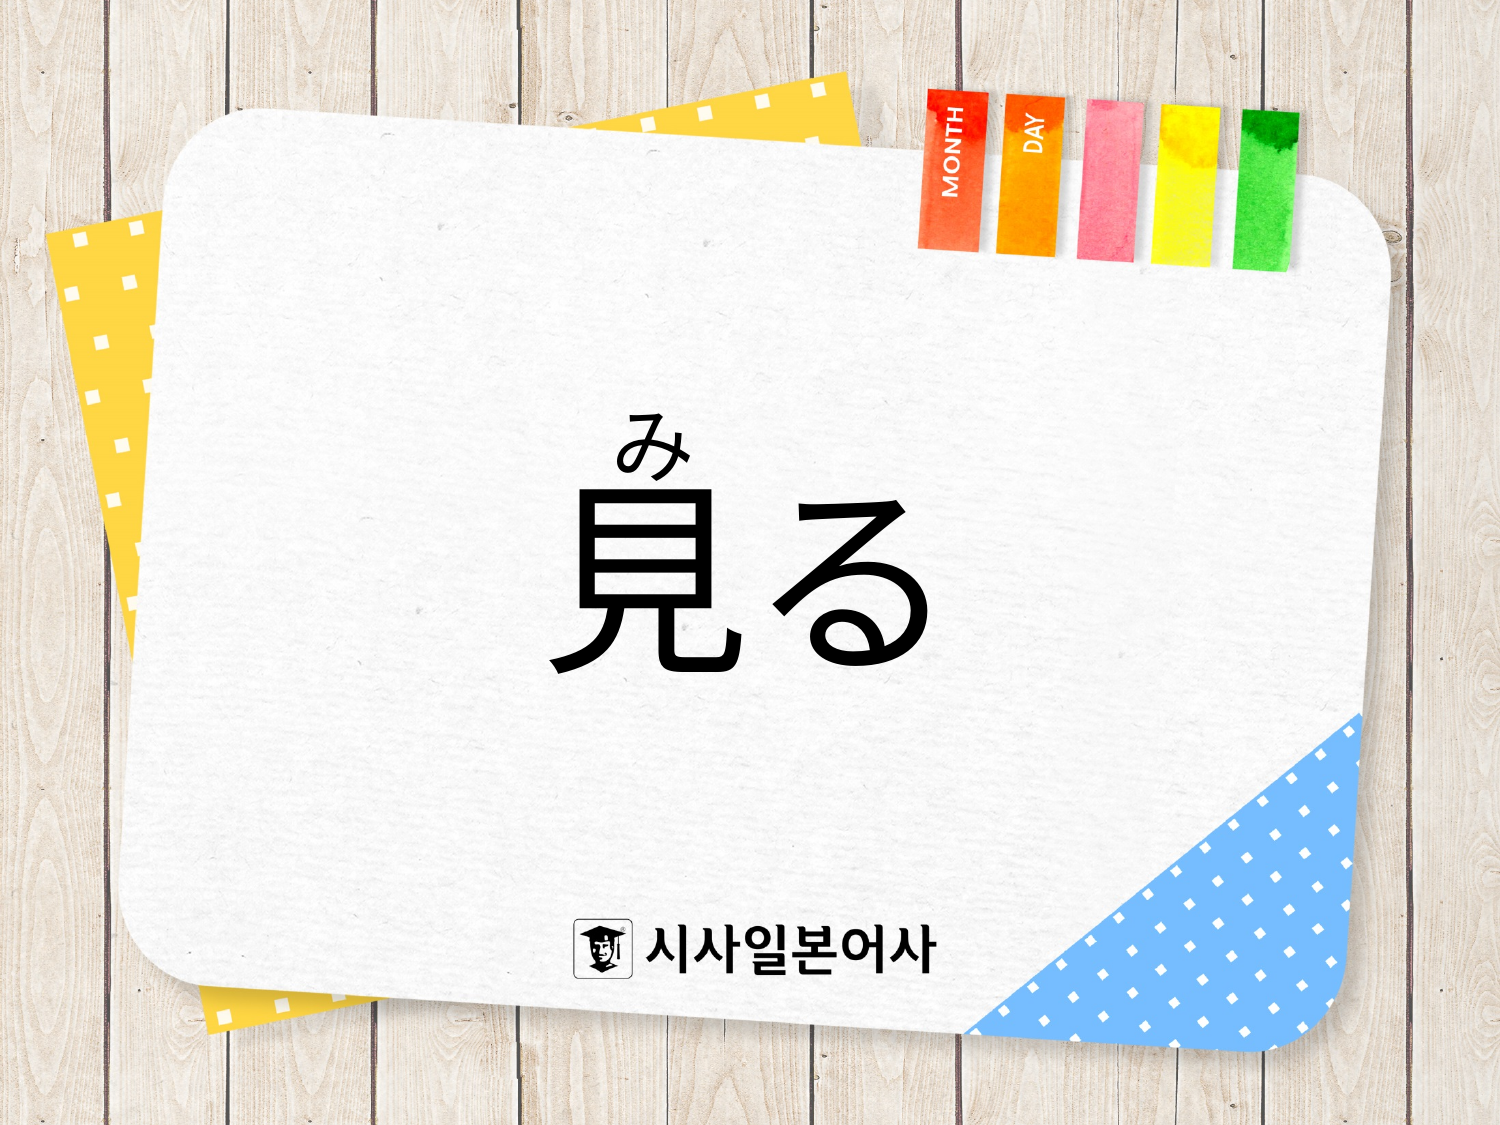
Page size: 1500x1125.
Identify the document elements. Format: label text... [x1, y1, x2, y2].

title 見る [75, 338, 1425, 811]
picture [0, 0, 1500, 1125]
text_box み [597, 385, 711, 501]
